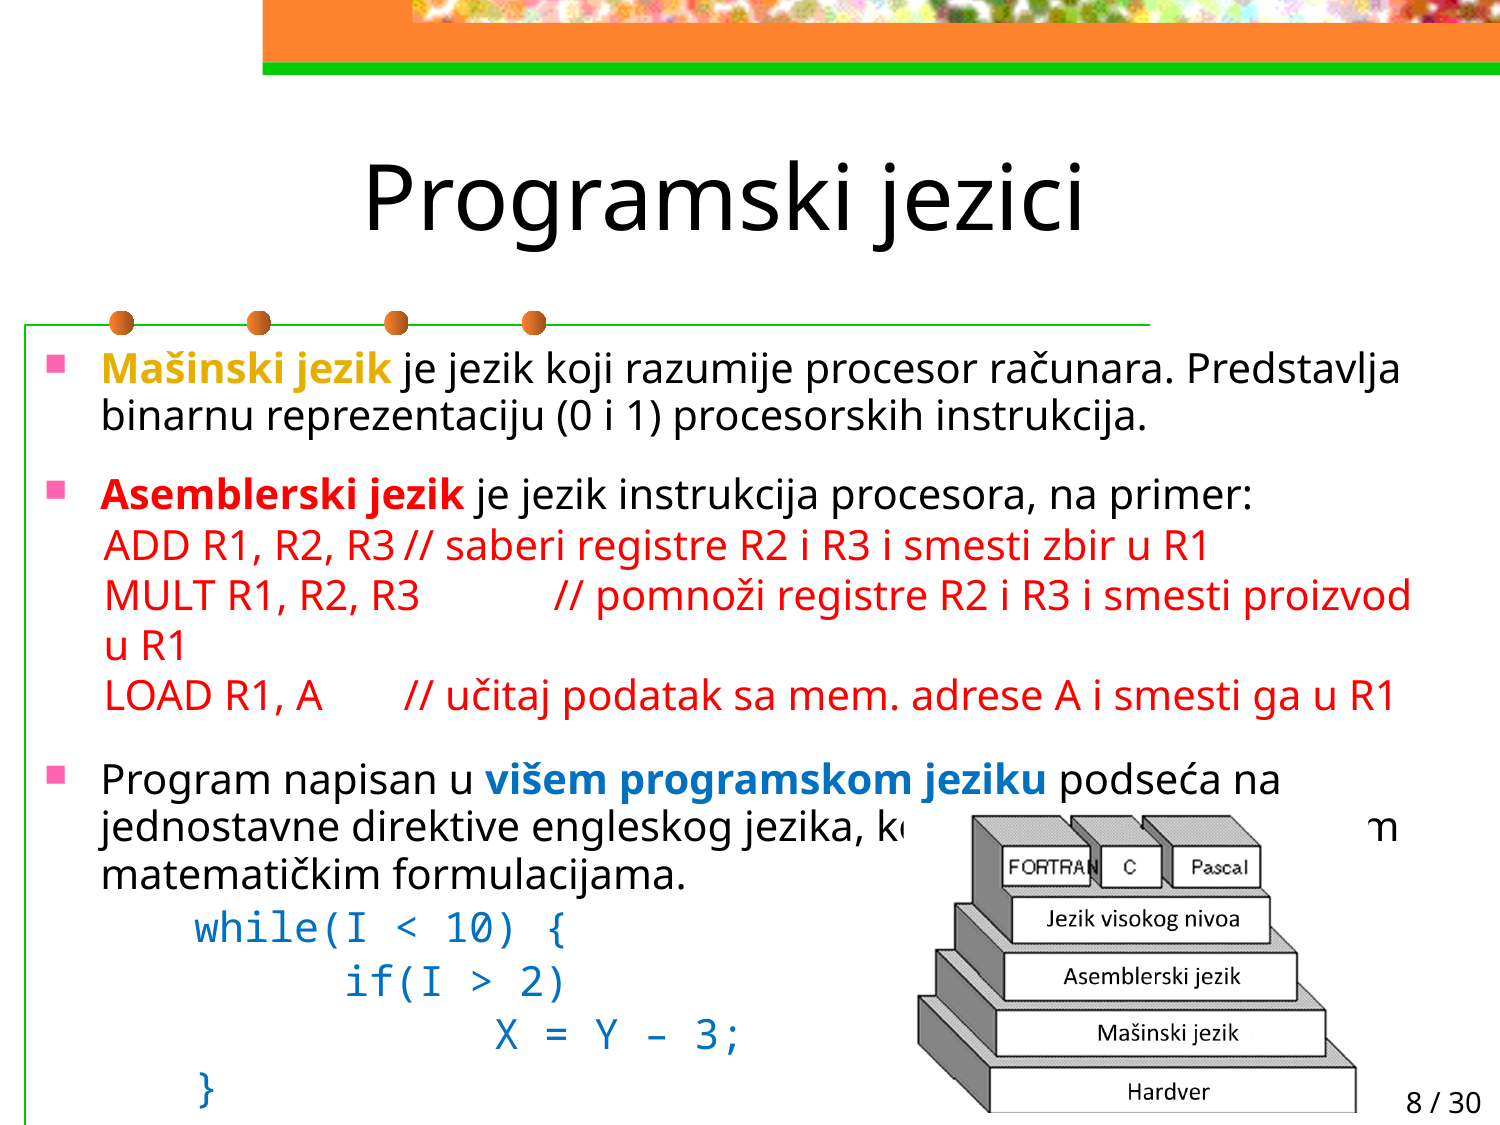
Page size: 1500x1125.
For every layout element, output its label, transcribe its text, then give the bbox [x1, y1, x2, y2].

text_box Mašinski jezik je jezik koji razumije procesor računara. Predstavlja binarnu reprezentaciju (0 i 1) procesorskih instrukcija. Asemblerski jezik je jezik instrukcija procesora, na primer: ADD R1, R2, R3 // saberi registre R2 i R3 i smesti zbir u R1 MULT R1, R2, R3 // pomnoži registre R2 i R3 i smesti proizvod u R1 LOAD R1, A // učitaj podatak sa mem. adrese A i smesti ga u R1 Program napisan u višem programskom jeziku podseća na jednostavne direktive engleskog jezika, kombinovane sa preciznim matematičkim formulacijama. while(I < 10) { if(I > 2) X = Y – 3; } [29, 337, 1459, 1071]
picture [903, 803, 1369, 1113]
title Programski jezici [87, 99, 1363, 288]
picture [412, 0, 1500, 23]
slide_number 8 / 30 [1376, 1079, 1498, 1125]
